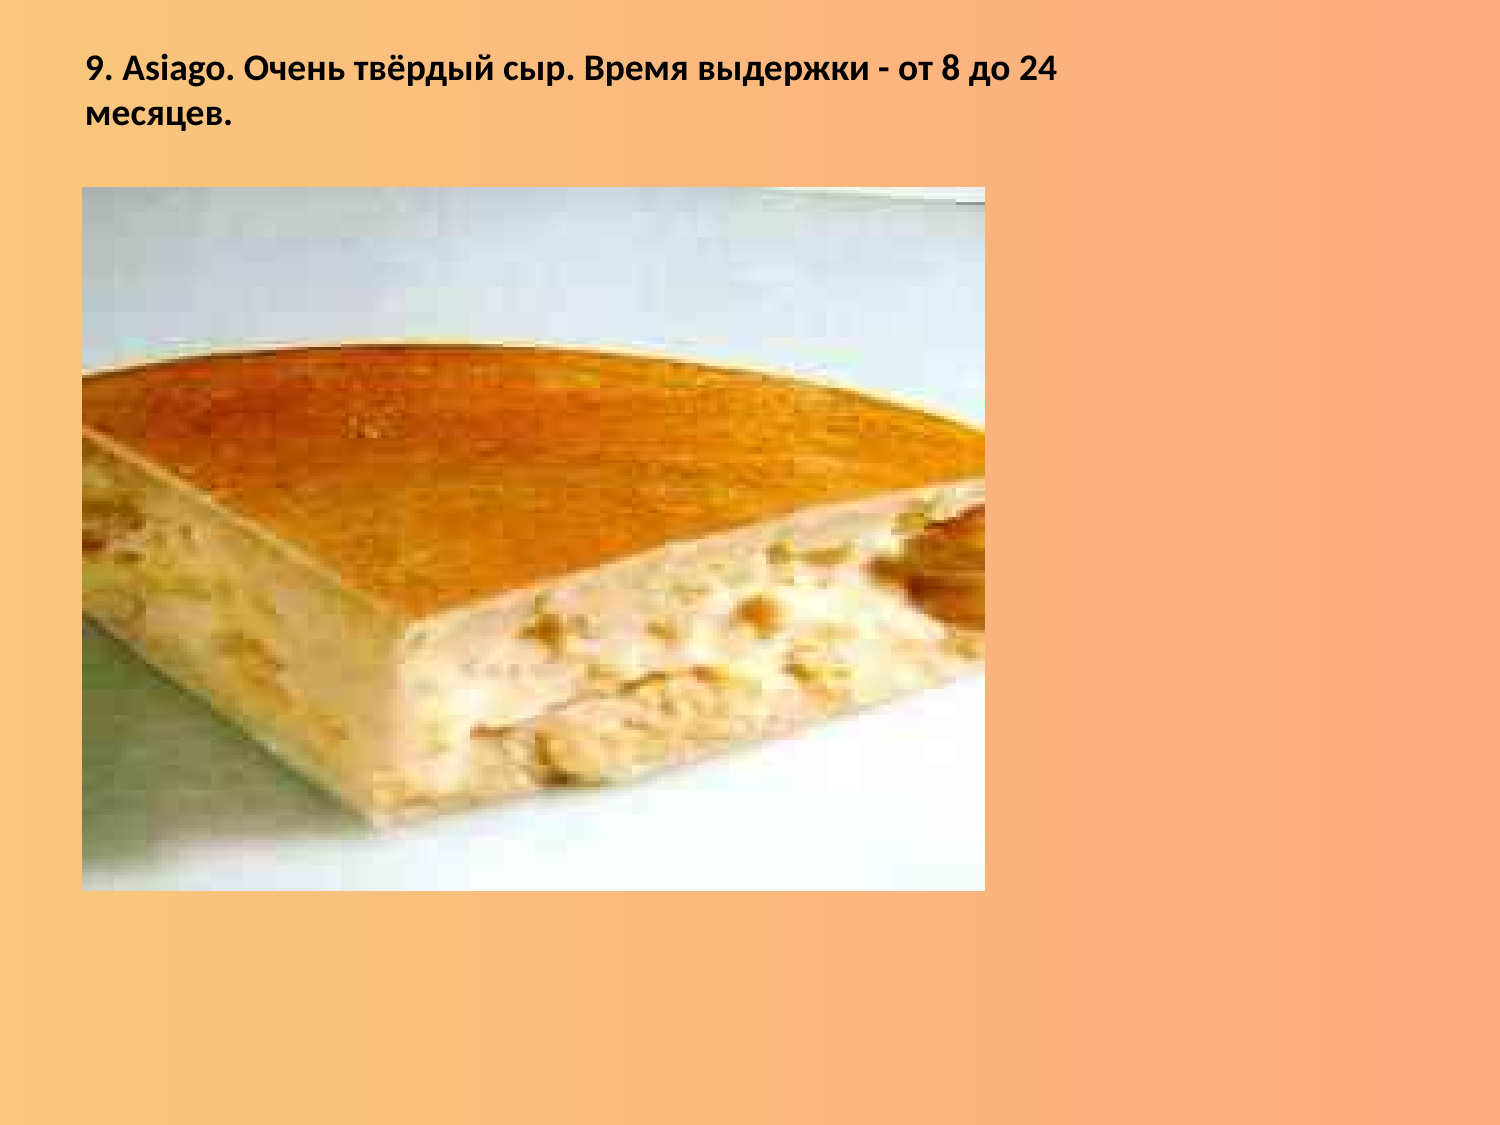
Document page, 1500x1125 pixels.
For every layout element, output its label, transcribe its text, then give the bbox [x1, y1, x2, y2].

picture [81, 187, 985, 891]
text_box 9. Asiago. Очень твёрдый сыр. Время выдержки - от 8 до 24 месяцев. [70, 35, 1125, 140]
